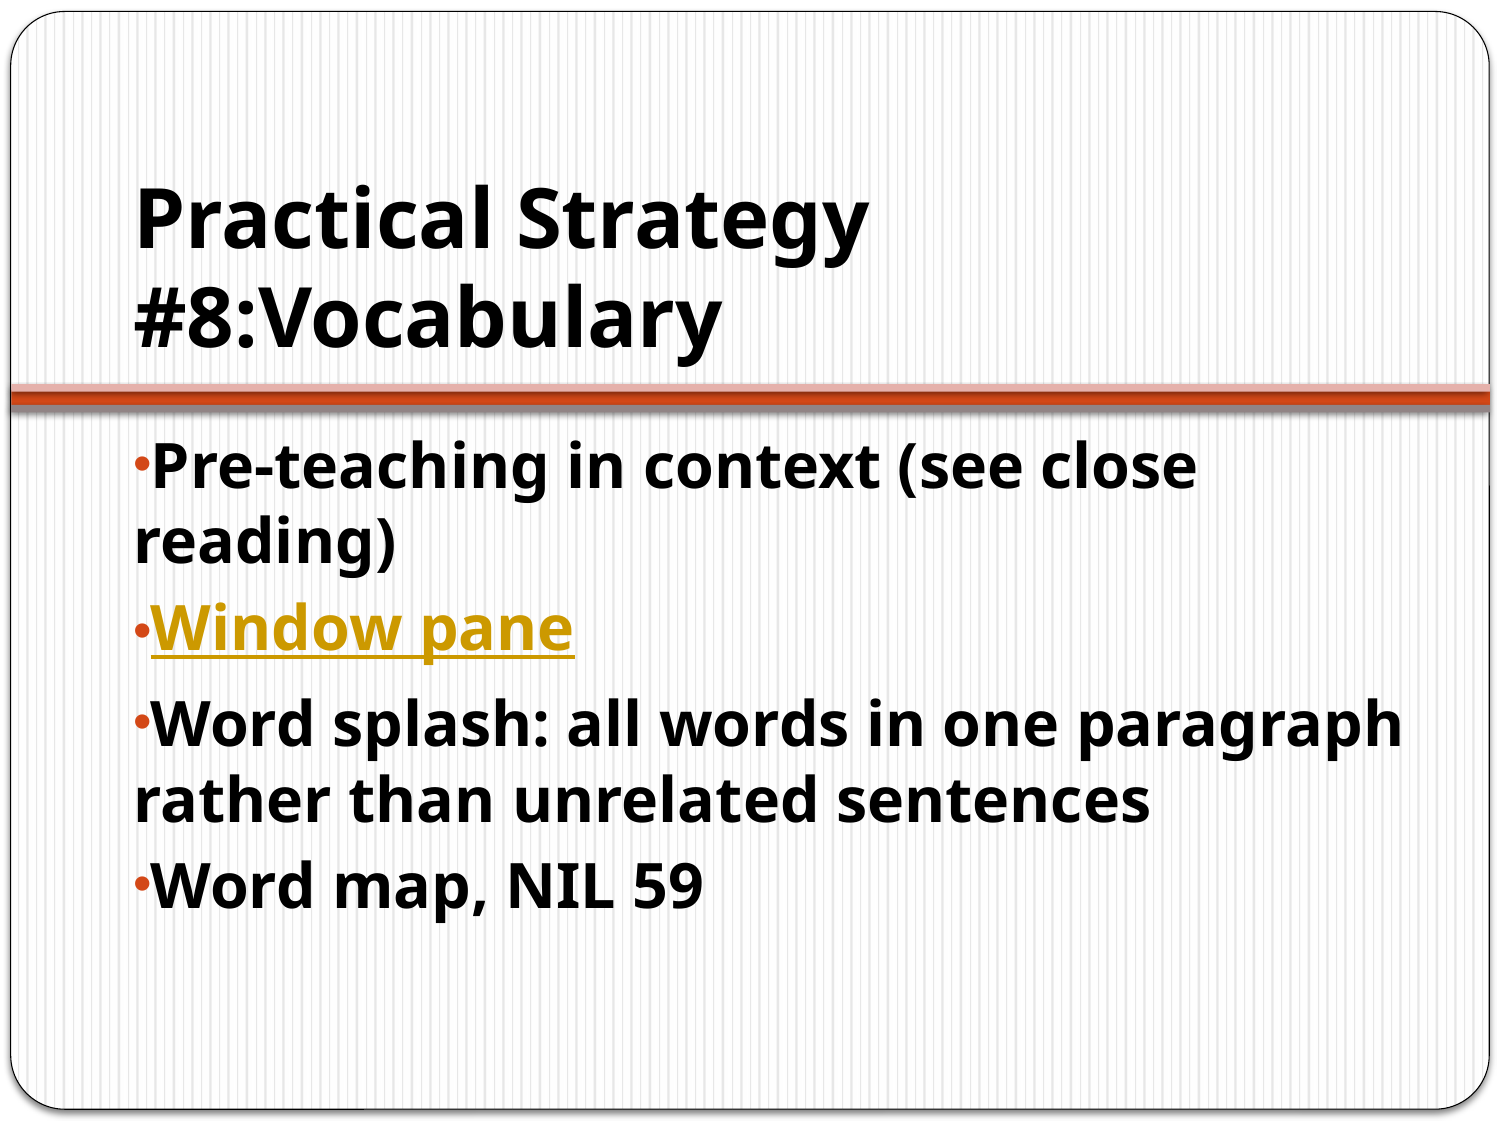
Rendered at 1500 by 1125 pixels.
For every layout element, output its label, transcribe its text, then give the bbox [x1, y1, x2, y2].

list Pre-teaching in context (see close reading) Window pane Word splash: all words in one paragraph rather than unrelated sentences Word map, NIL 59 [118, 417, 1425, 988]
title Practical Strategy #8:Vocabulary [118, 156, 1394, 380]
